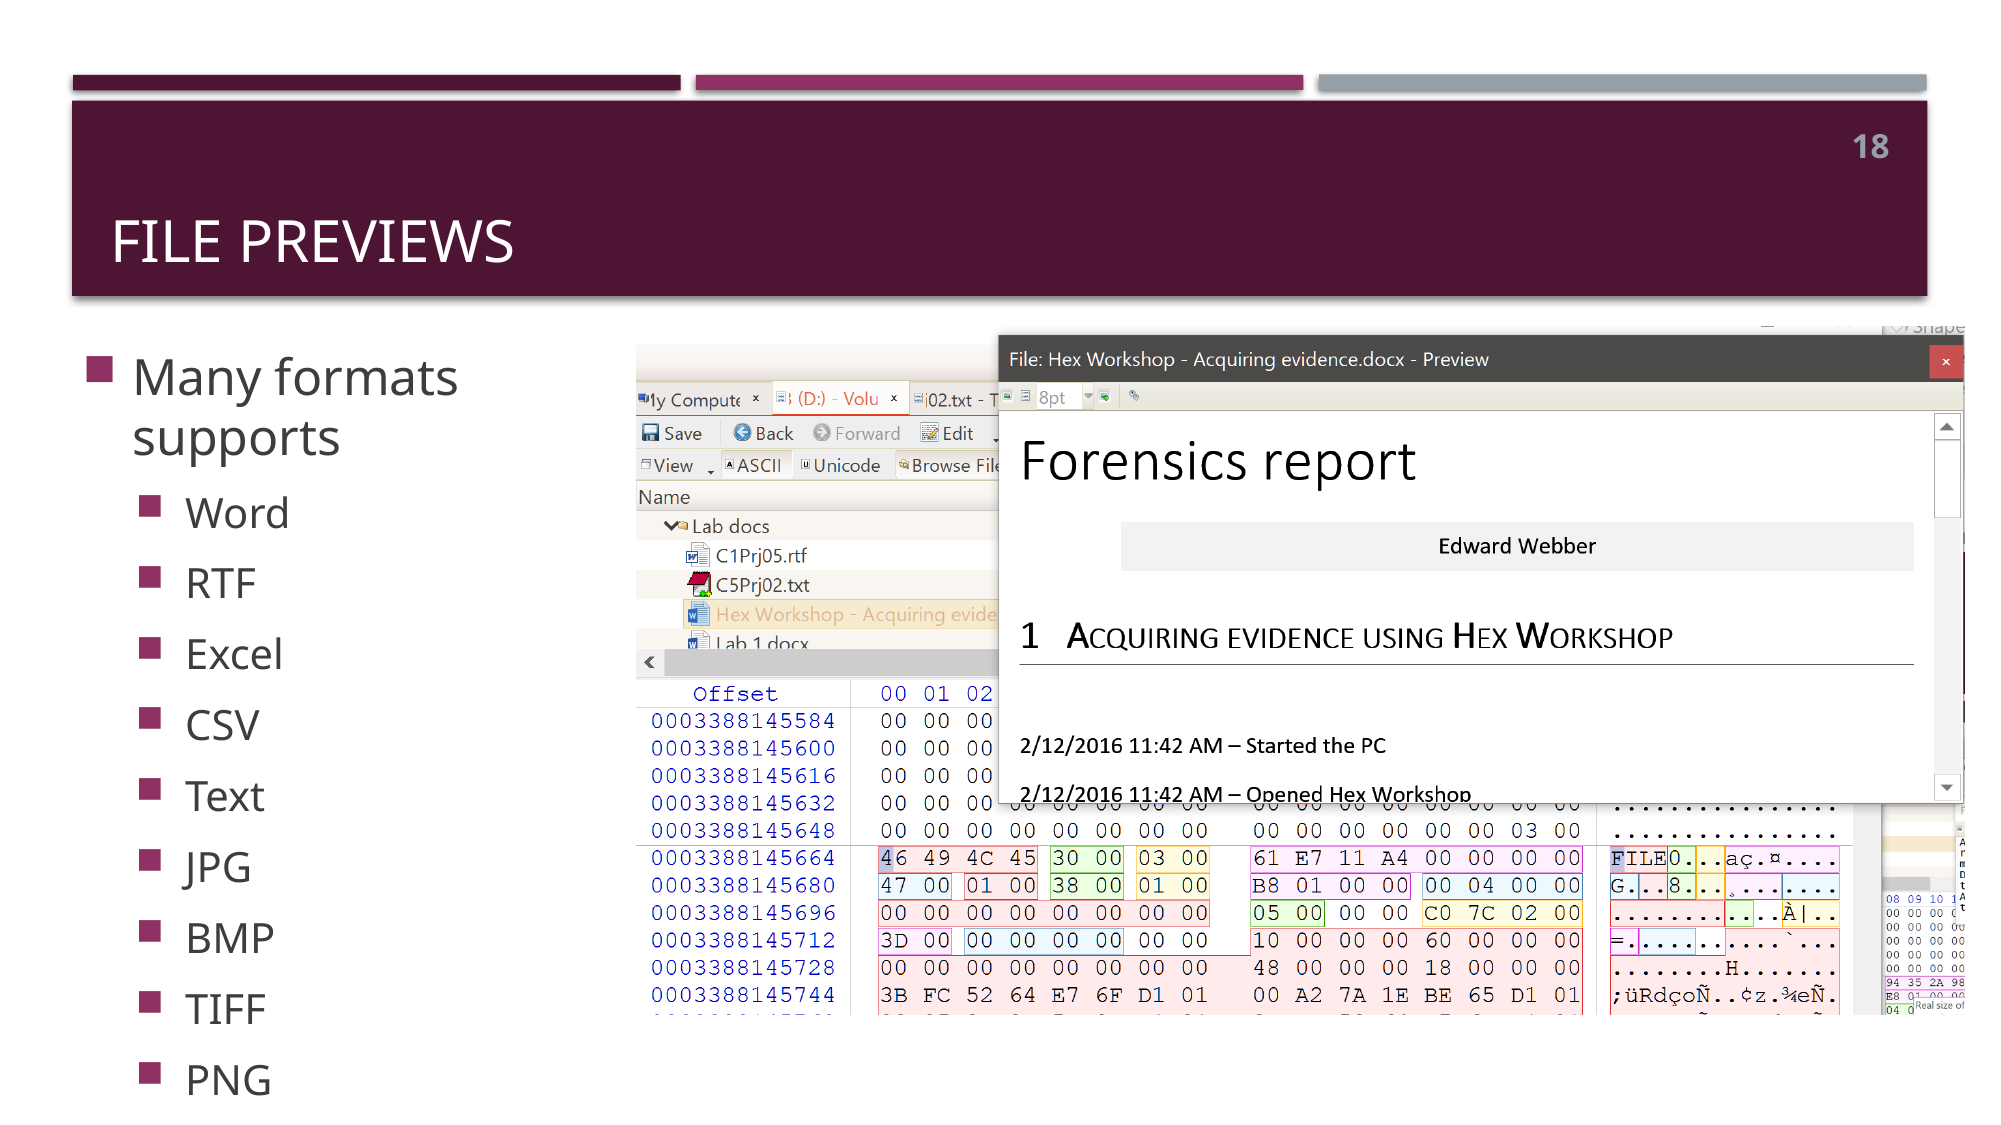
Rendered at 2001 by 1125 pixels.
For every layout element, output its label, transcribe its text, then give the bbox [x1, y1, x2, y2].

title File previews [95, 115, 1905, 282]
slide_number 18 [1732, 117, 1905, 178]
list Many formats supports Word RTF Excel CSV Text JPG BMP TIFF PNG [66, 338, 618, 1096]
picture [636, 326, 1966, 1015]
